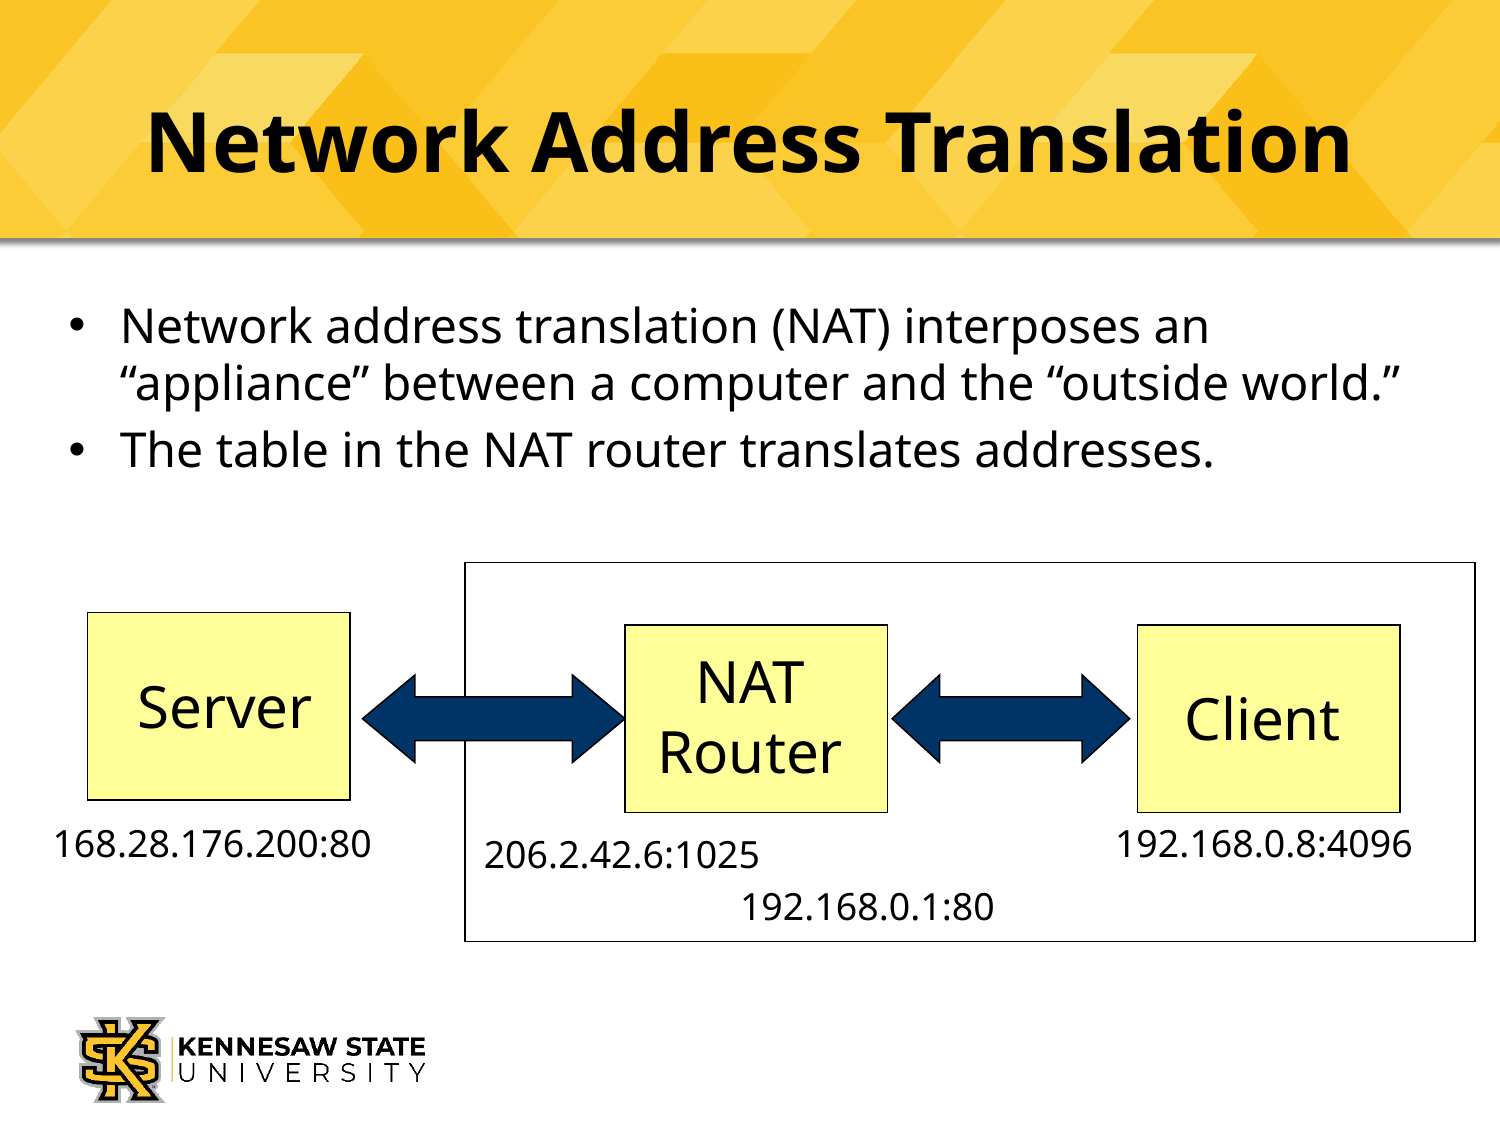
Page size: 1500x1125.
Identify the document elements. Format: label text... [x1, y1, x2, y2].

list Network address translation (NAT) interposes an “appliance” between a computer and the “outside world.” The table in the NAT router translates addresses. [53, 287, 1447, 525]
title Network Address Translation [75, 45, 1425, 233]
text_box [37, 562, 1476, 942]
picture [0, 0, 1500, 251]
picture [75, 1017, 425, 1103]
